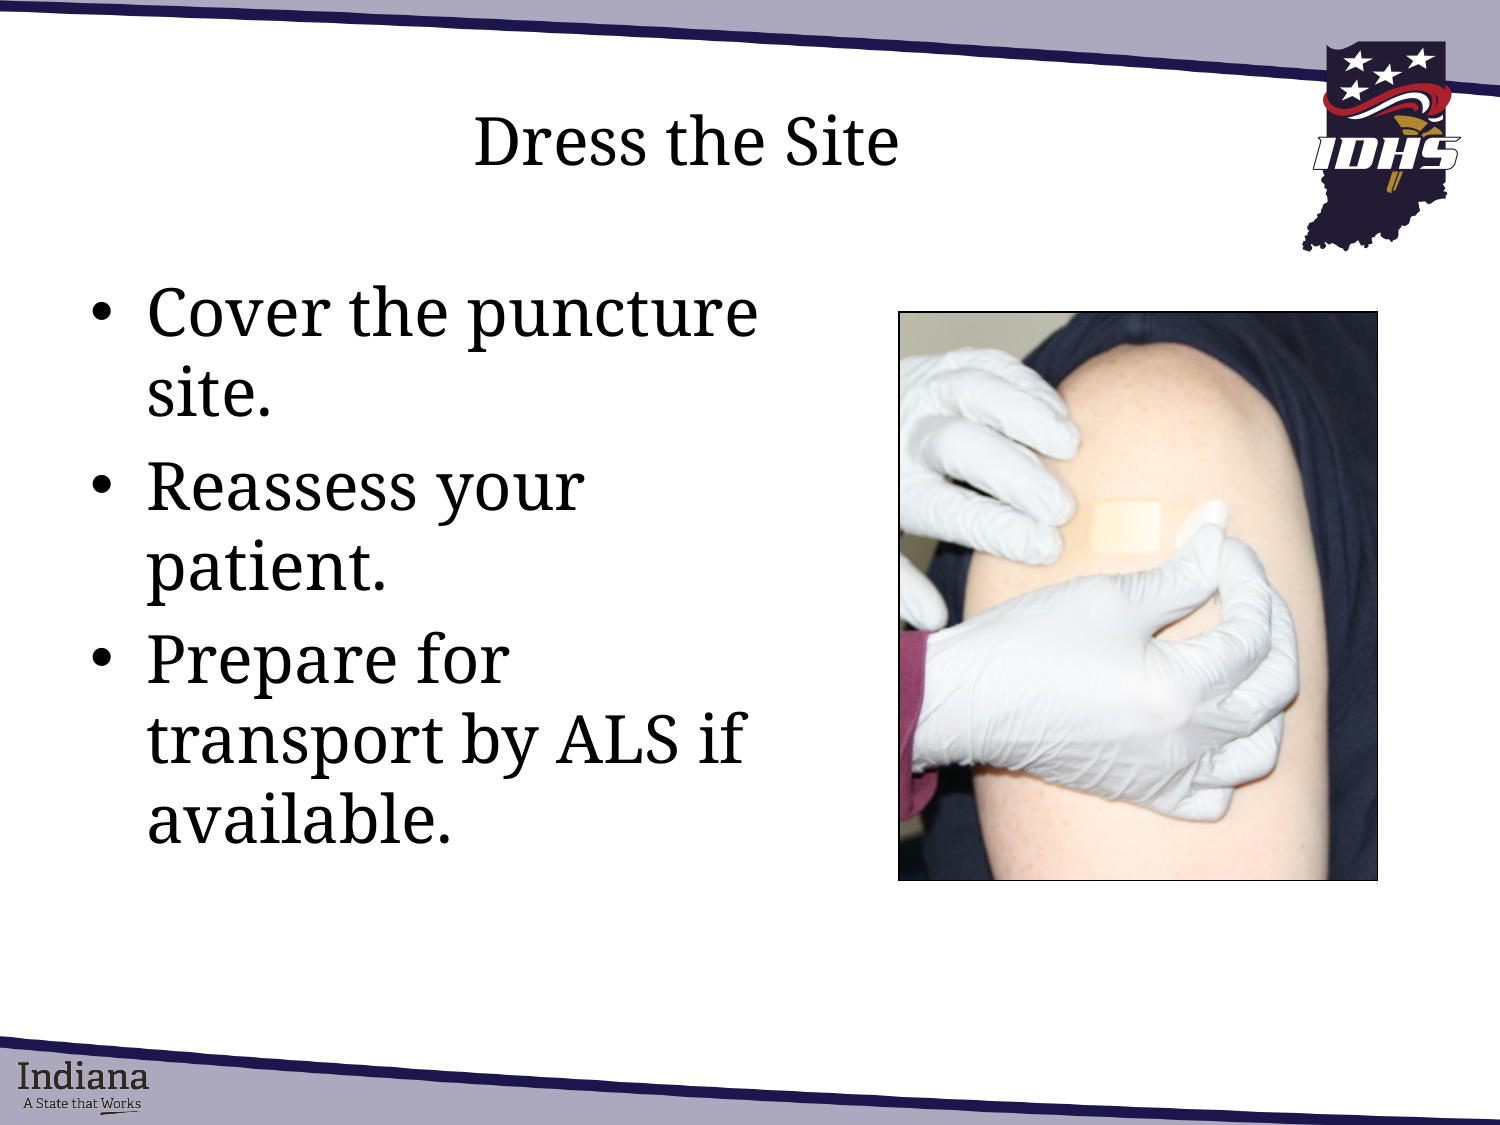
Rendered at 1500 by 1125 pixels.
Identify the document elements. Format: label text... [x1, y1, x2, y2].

list Cover the puncture site. Reassess your patient. Prepare for transport by ALS if available. [75, 262, 838, 1005]
picture [0, 0, 1500, 1125]
title Dress the Site [75, 45, 1300, 233]
